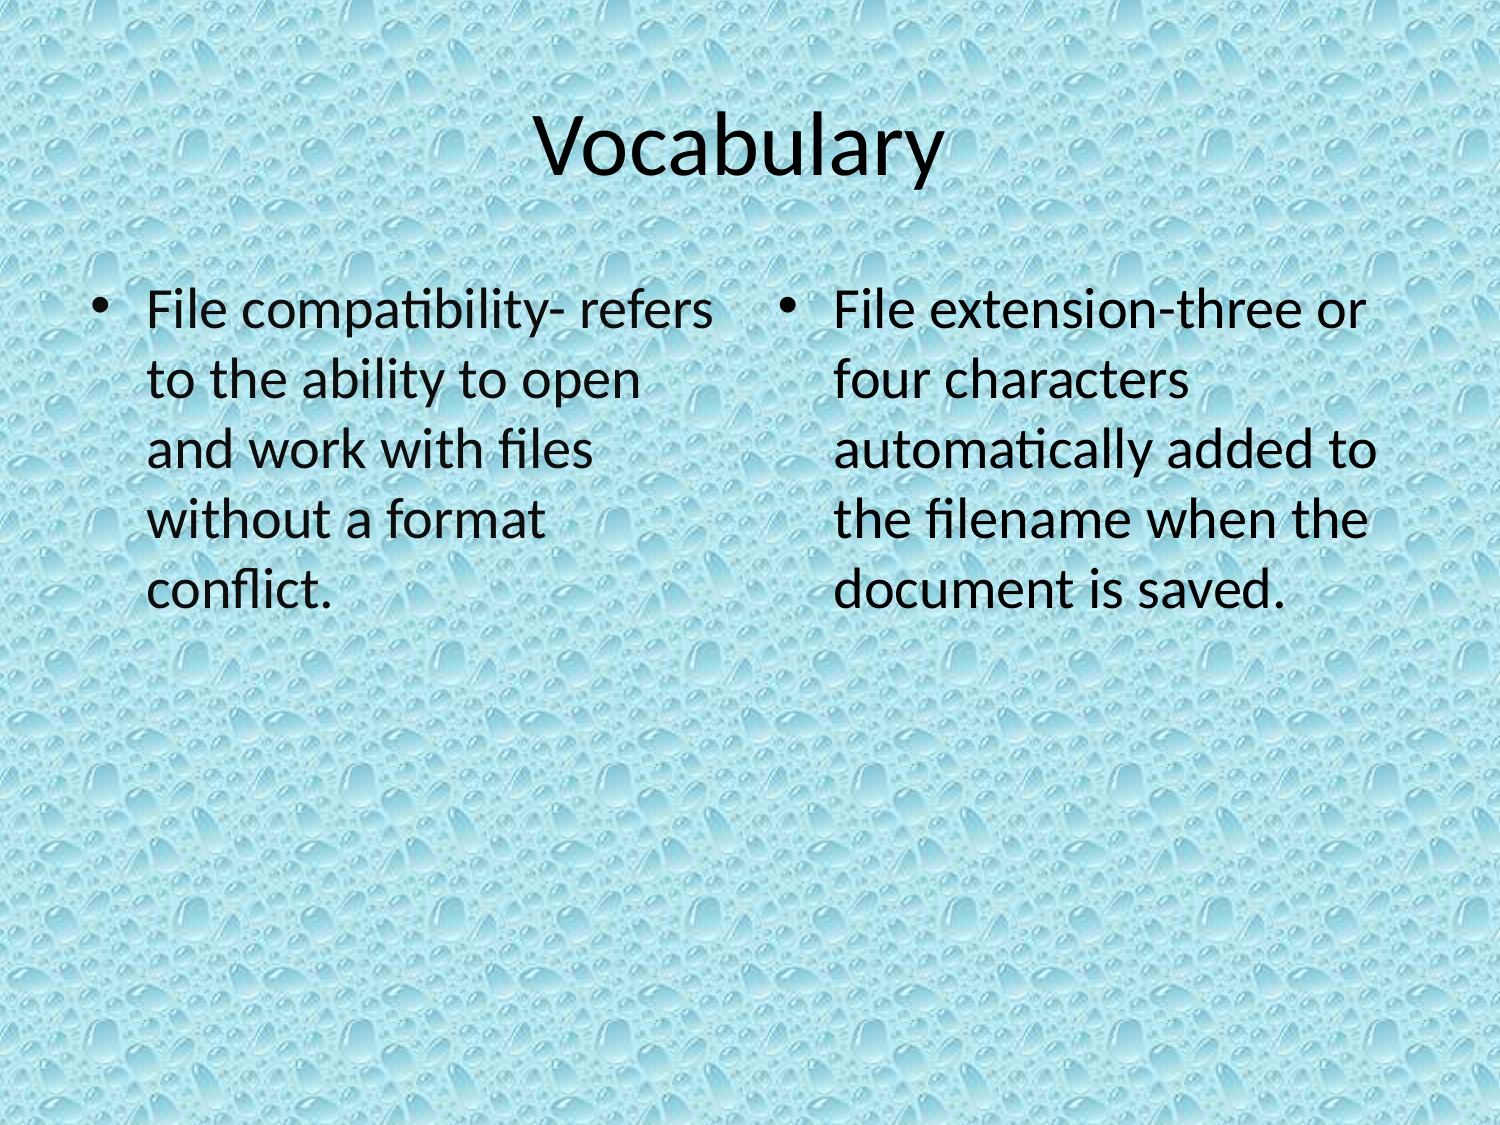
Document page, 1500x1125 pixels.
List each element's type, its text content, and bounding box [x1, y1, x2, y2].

list File compatibility- refers to the ability to open and work with files without a format conflict. [75, 262, 738, 1005]
picture [0, 0, 1500, 1125]
title Vocabulary [75, 45, 1425, 233]
list File extension-three or four characters automatically added to the filename when the document is saved. [762, 262, 1425, 1005]
